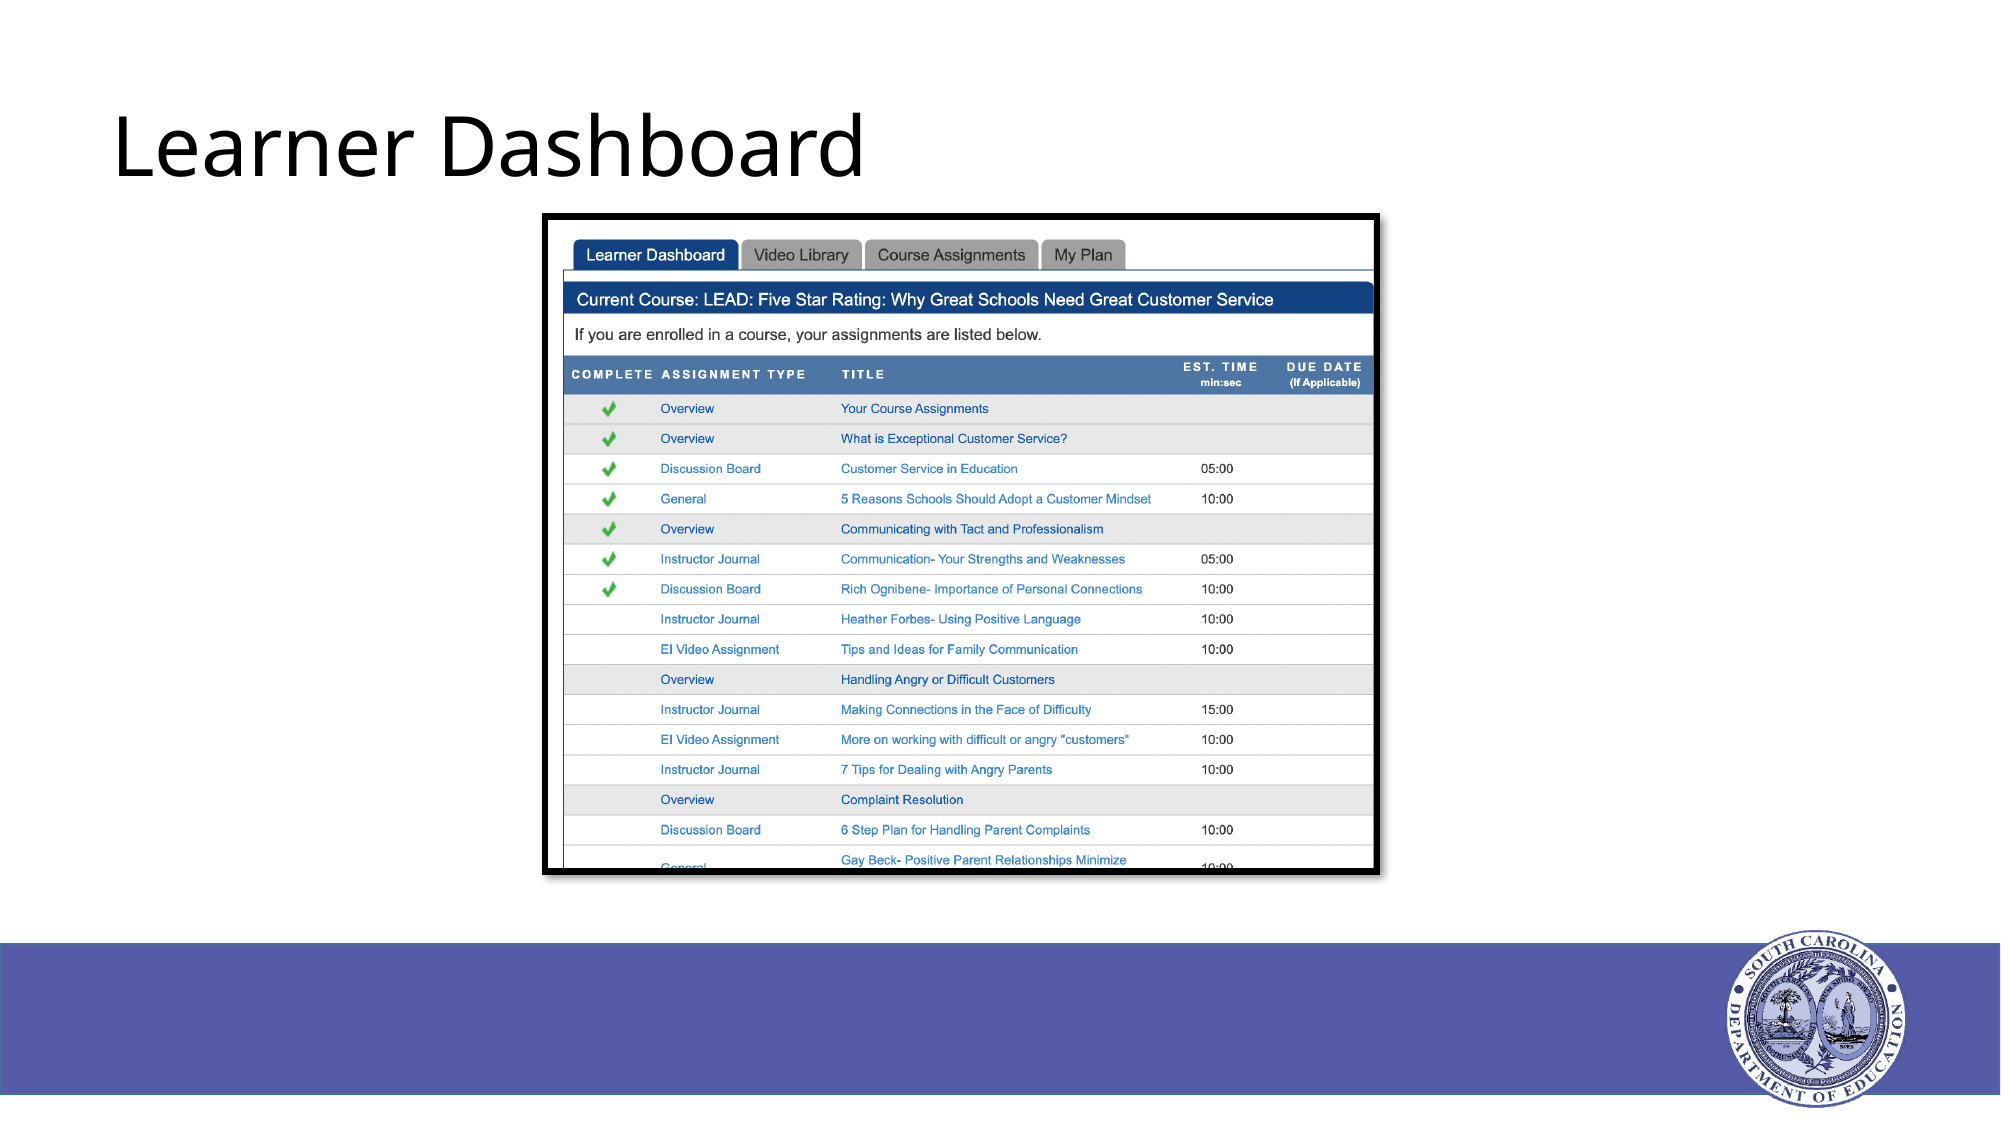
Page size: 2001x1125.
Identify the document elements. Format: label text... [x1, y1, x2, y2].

title Learner Dashboard [96, 59, 1000, 240]
picture [547, 219, 1374, 869]
picture [1723, 928, 1907, 1109]
